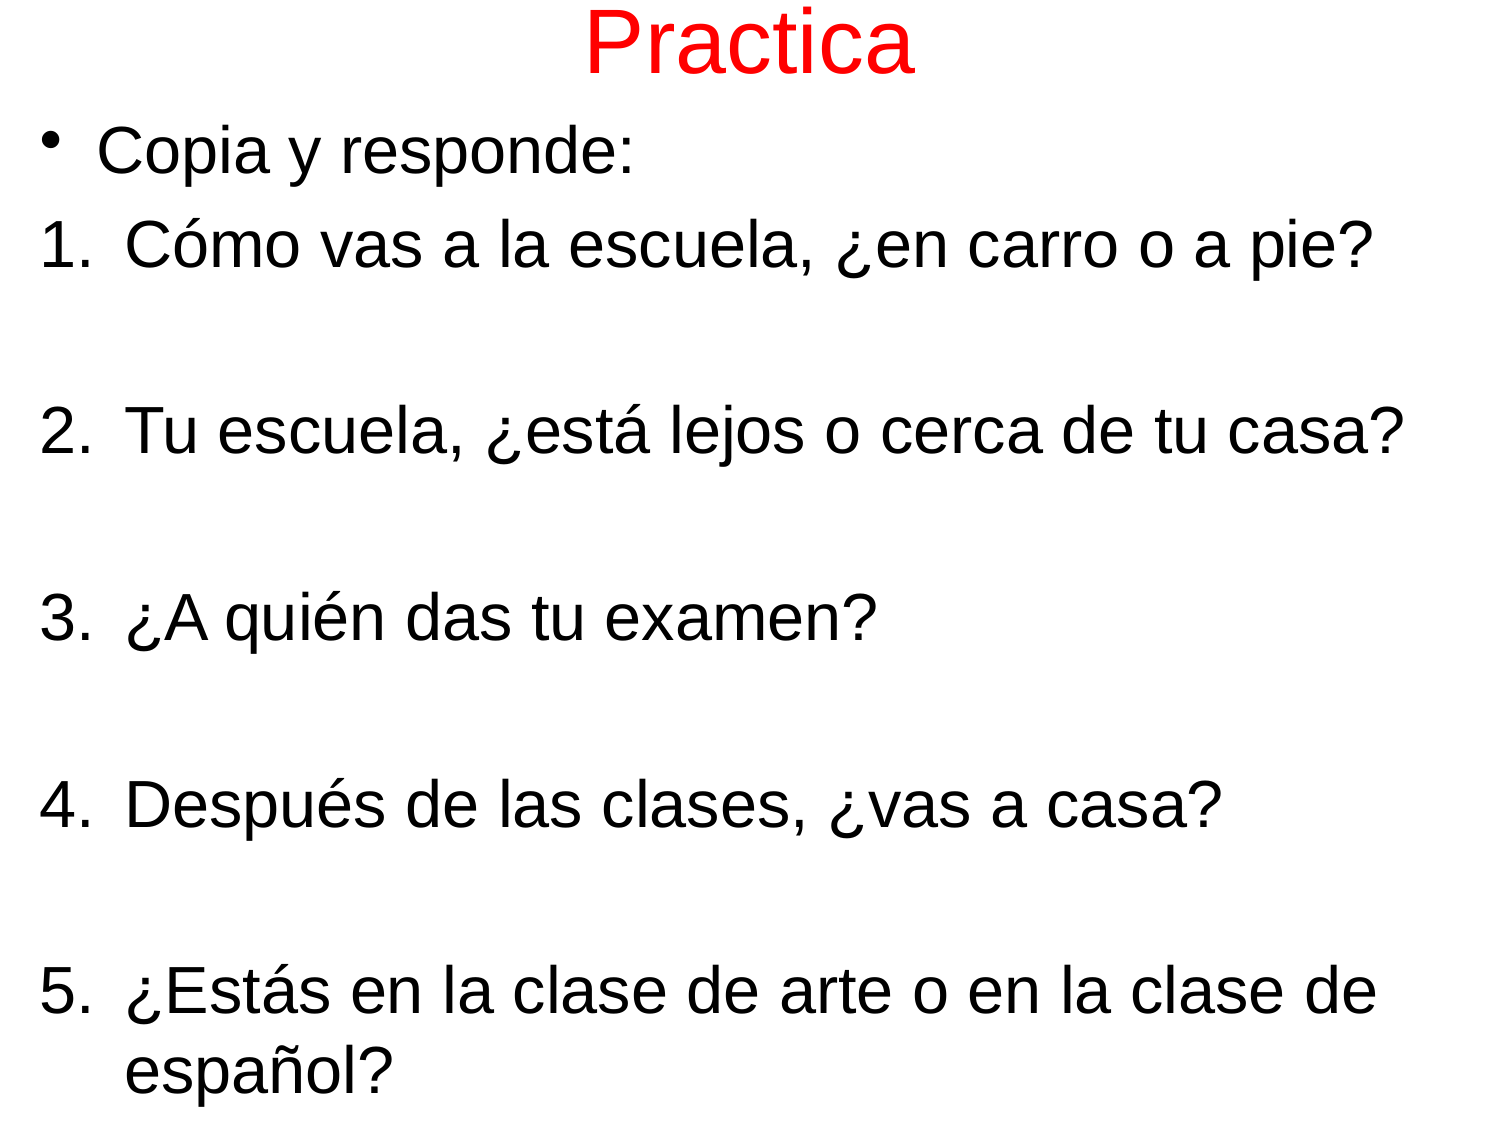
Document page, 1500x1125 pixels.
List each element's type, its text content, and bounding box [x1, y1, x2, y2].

text_box Practica [74, 0, 1425, 99]
text_box Copia y responde: Cómo vas a la escuela, ¿en carro o a pie? Tu escuela, ¿está lejos o cerca de tu casa? ¿A quién das tu examen? Después de las clases, ¿vas a casa? ¿Estás en la clase de arte o en la clase de español? [24, 99, 1450, 843]
